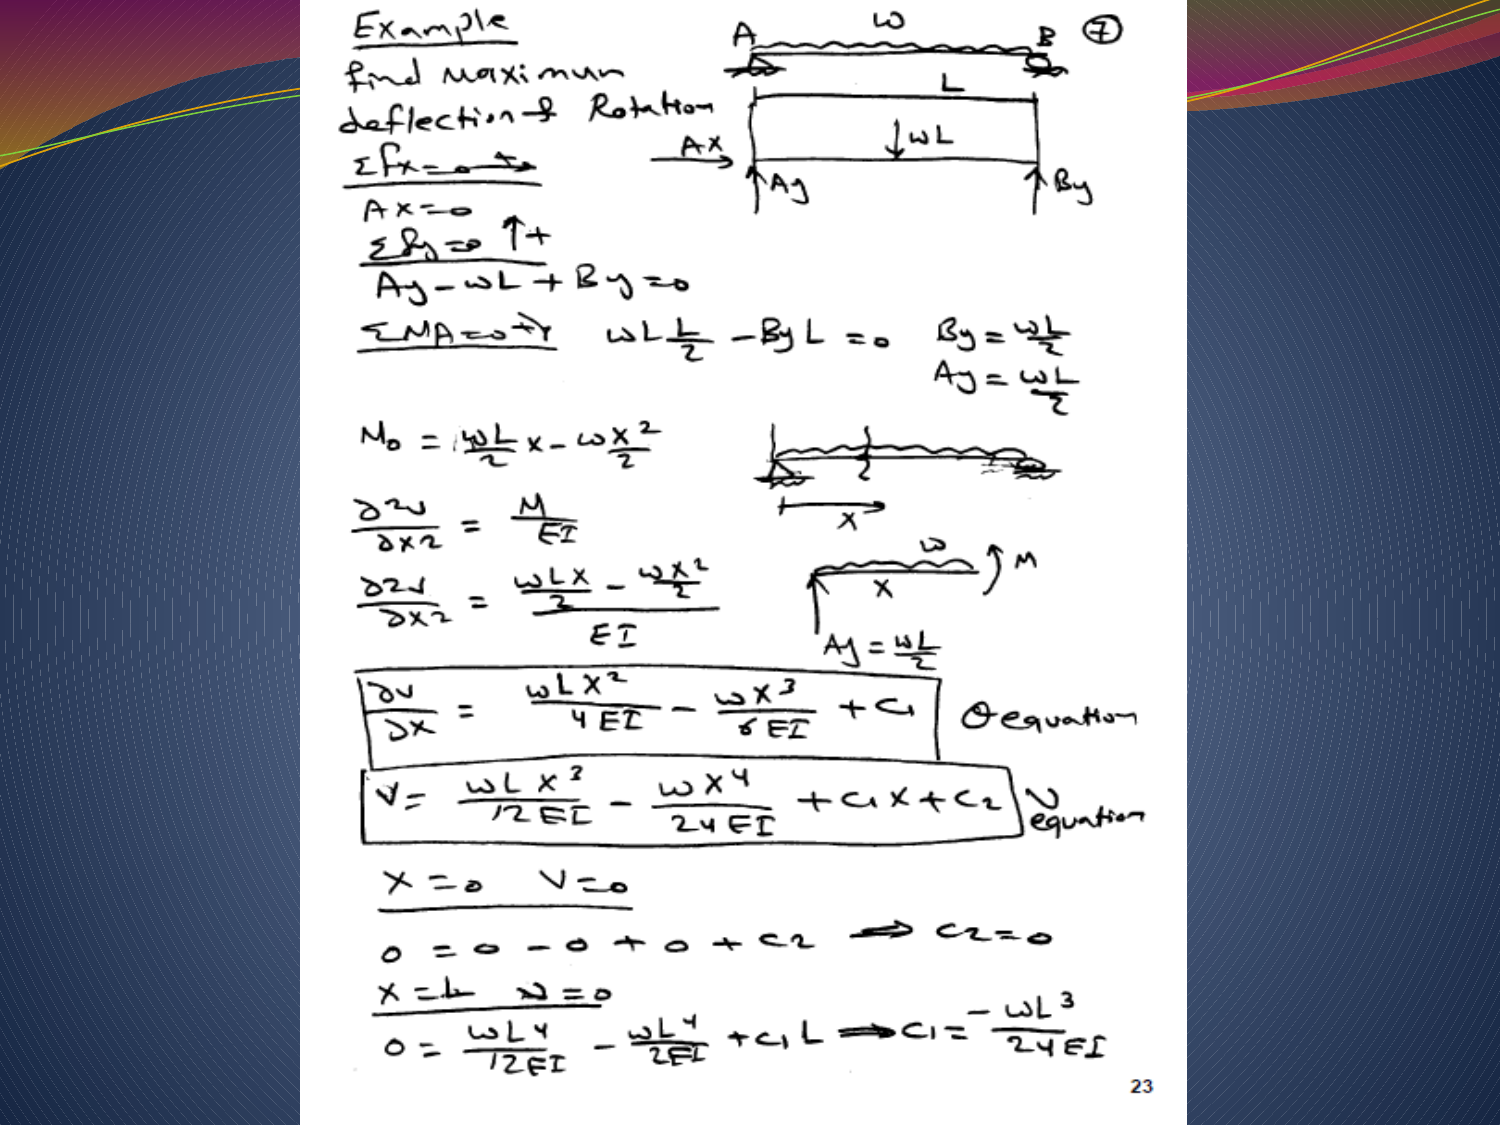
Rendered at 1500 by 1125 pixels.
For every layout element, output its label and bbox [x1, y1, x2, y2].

picture [299, 0, 1187, 1125]
